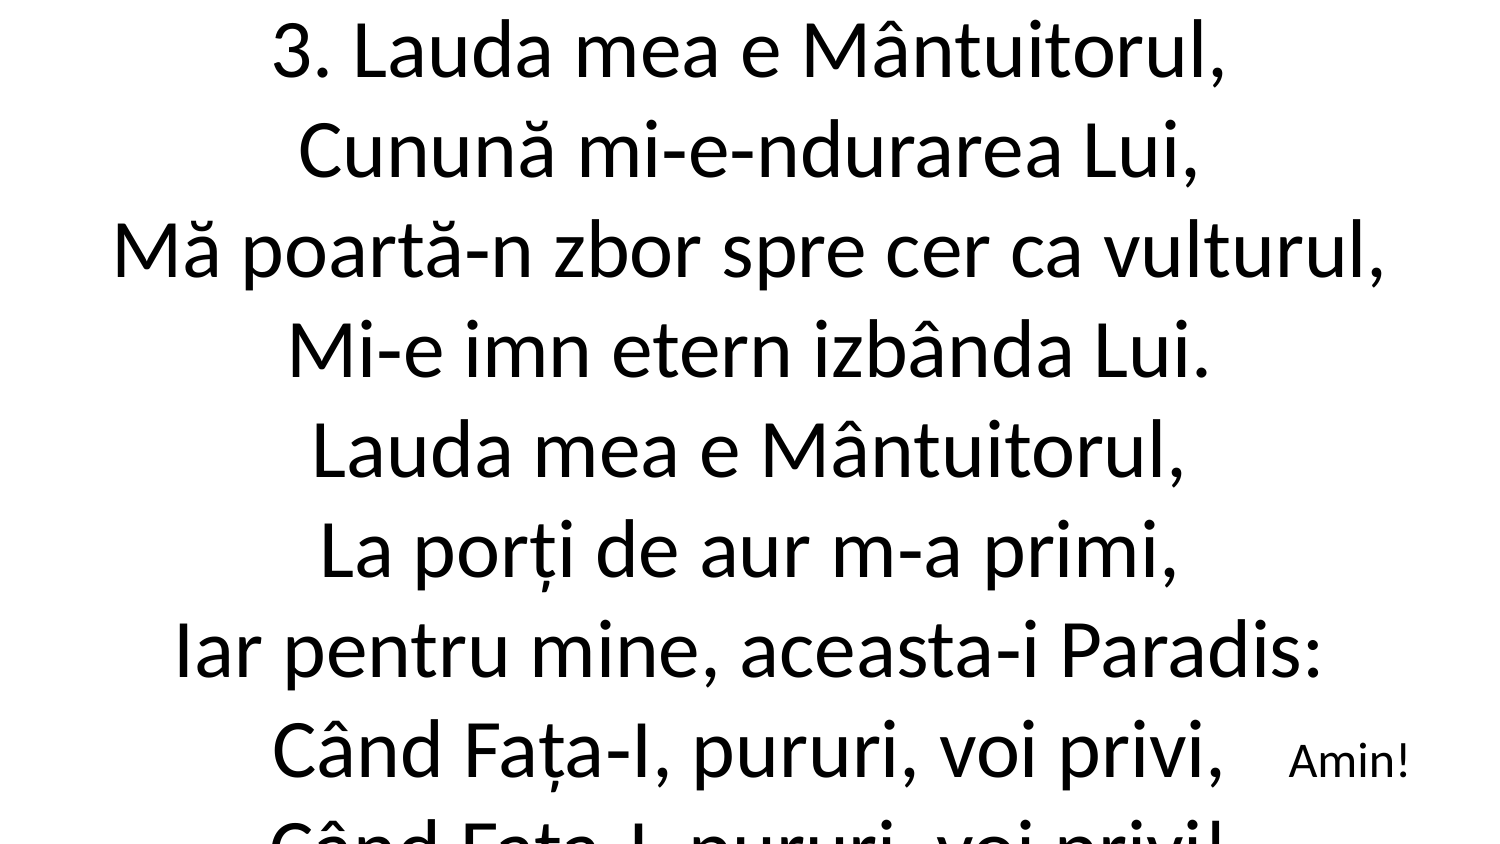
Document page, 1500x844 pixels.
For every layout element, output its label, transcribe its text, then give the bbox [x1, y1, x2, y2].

text_box Amin! [1273, 674, 1427, 795]
text_box 3. Lauda mea e Mântuitorul, Cunună mi‑e‑ndurarea Lui, Mă poartă‑n zbor spre cer ca vulturul, Mi‑e imn etern izbânda Lui.​ Lauda mea e Mântuitorul,​ La porți de aur m‑a primi,​ Iar pentru mine, aceasta‑i Paradis: Când Fața‑I, pururi, voi privi, Când Fața‑I, pururi, voi privi!​ [96, 0, 1404, 844]
